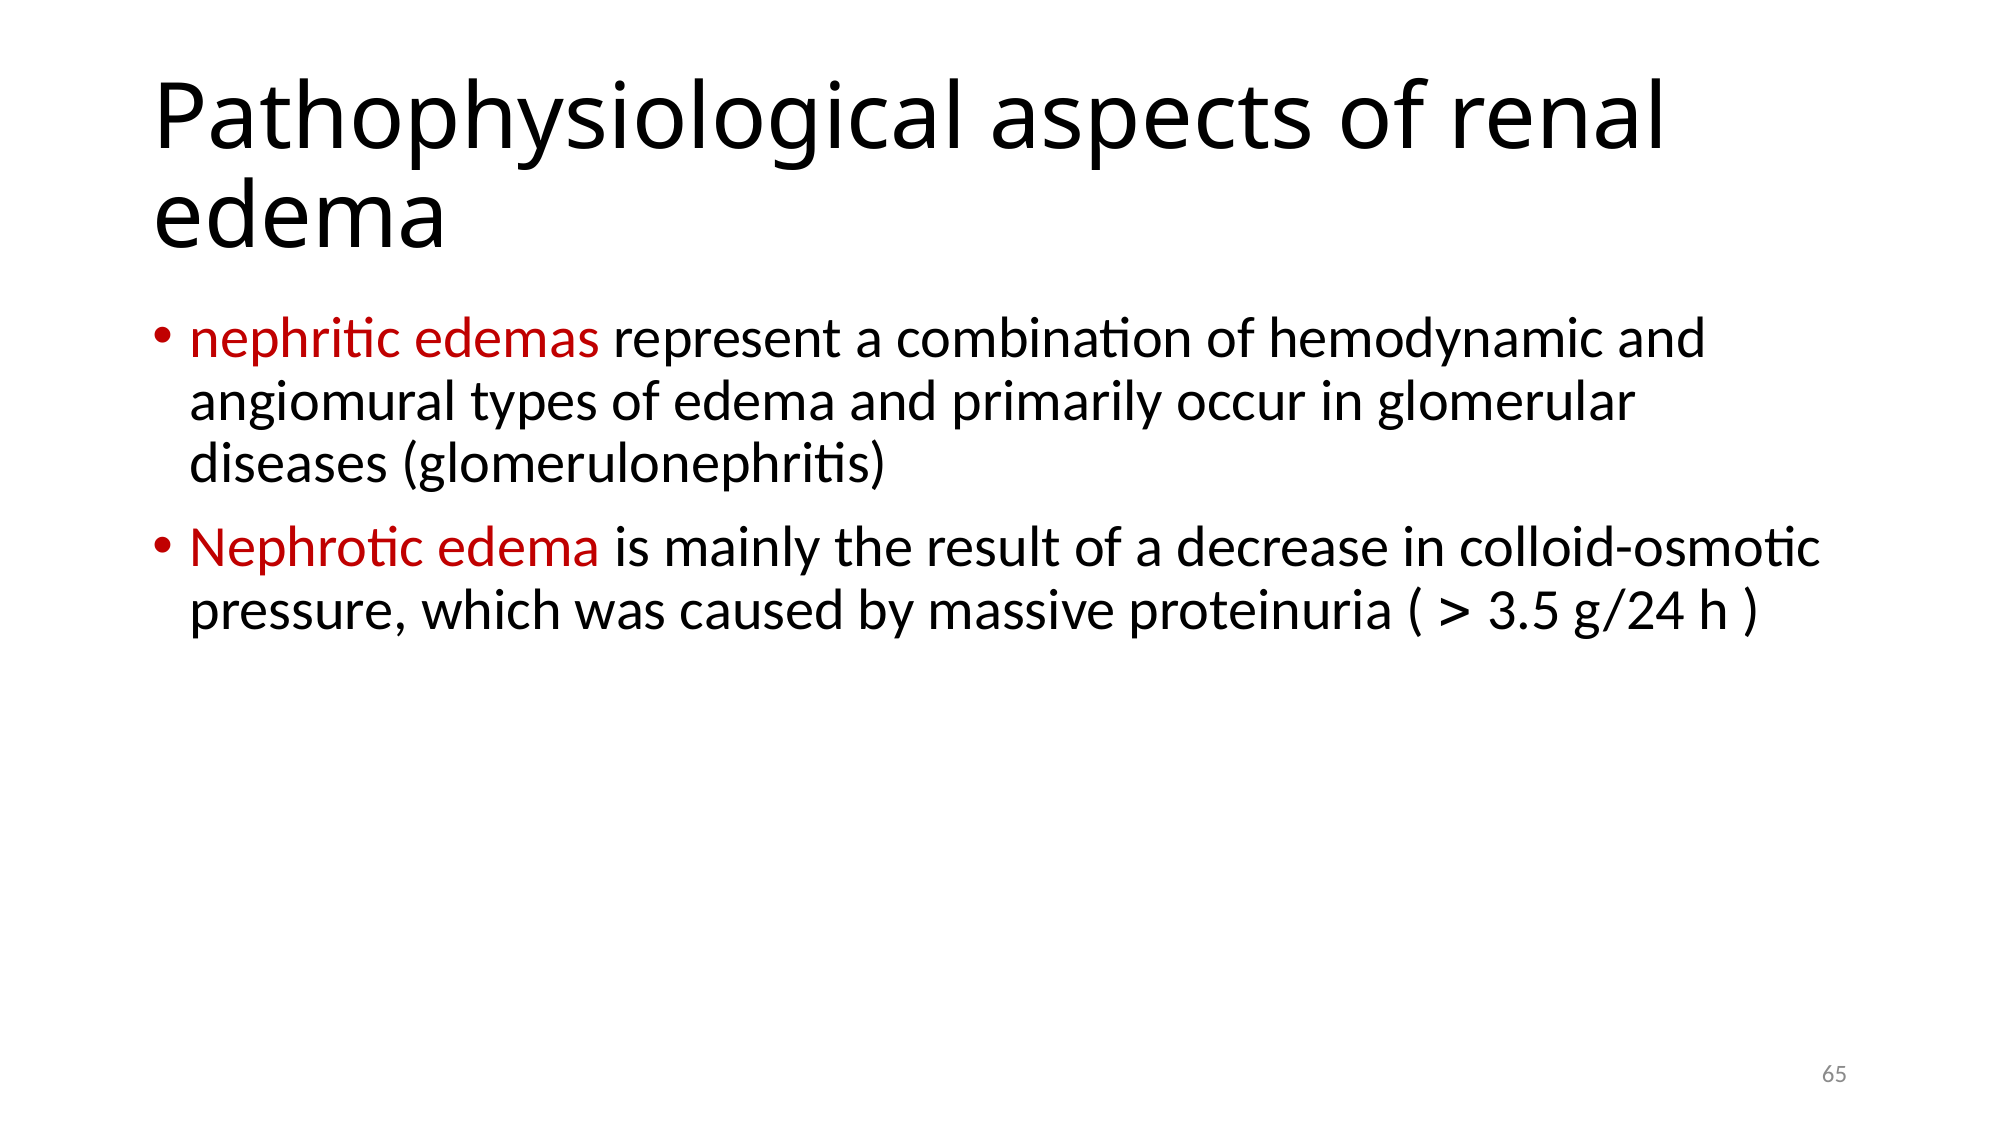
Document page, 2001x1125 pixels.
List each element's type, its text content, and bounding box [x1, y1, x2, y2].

slide_number 65 [1412, 1042, 1863, 1103]
list nephritic edemas represent a combination of hemodynamic and angiomural types of edema and primarily occur in glomerular diseases (glomerulonephritis) Nephrotic edema is mainly the result of a decrease in colloid-osmotic pressure, which was caused by massive proteinuria (  3.5 g/24 h ) [137, 299, 1863, 1014]
title Pathophysiological aspects of renal edema [137, 59, 1880, 278]
